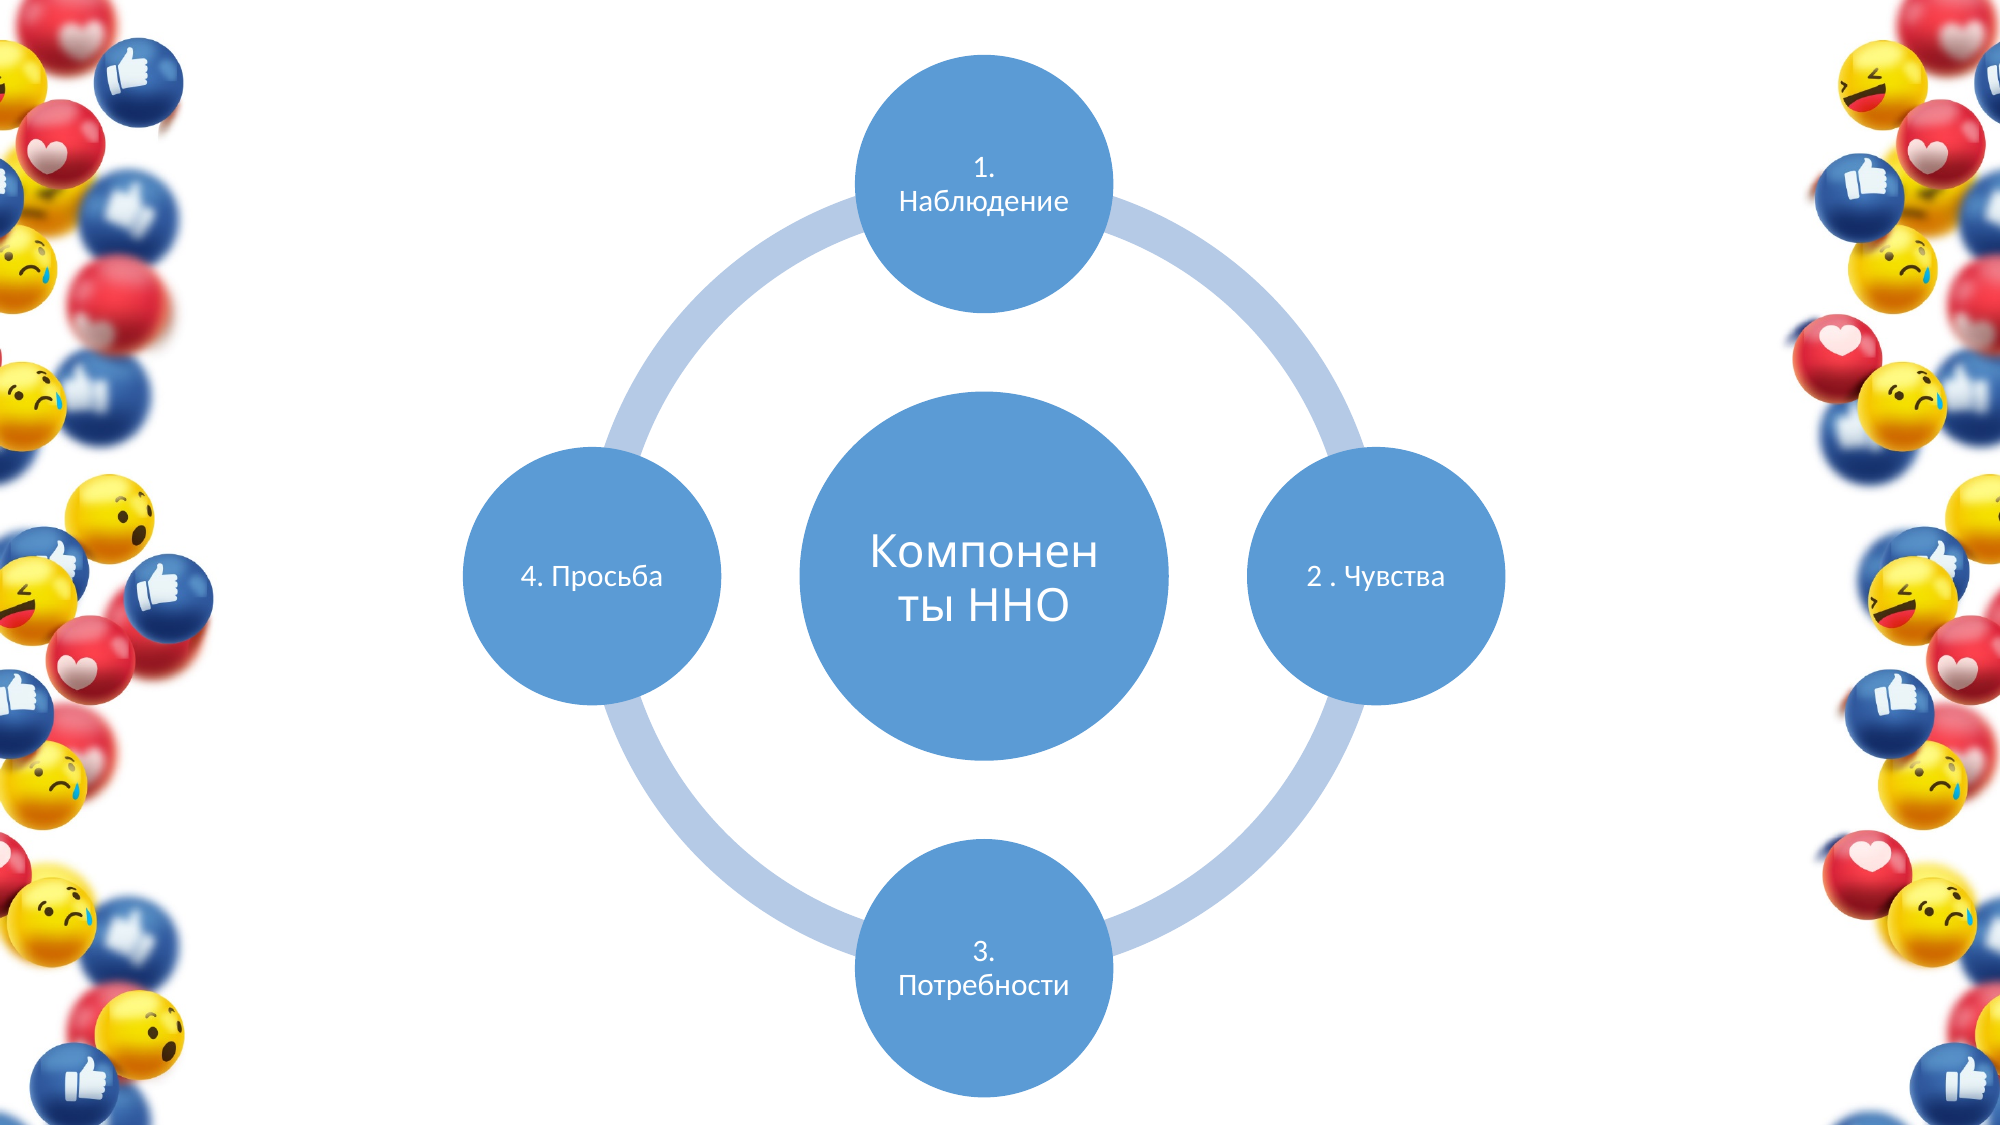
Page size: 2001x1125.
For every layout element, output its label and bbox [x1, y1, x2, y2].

picture [0, 0, 2000, 1125]
list [73, 54, 1896, 1098]
